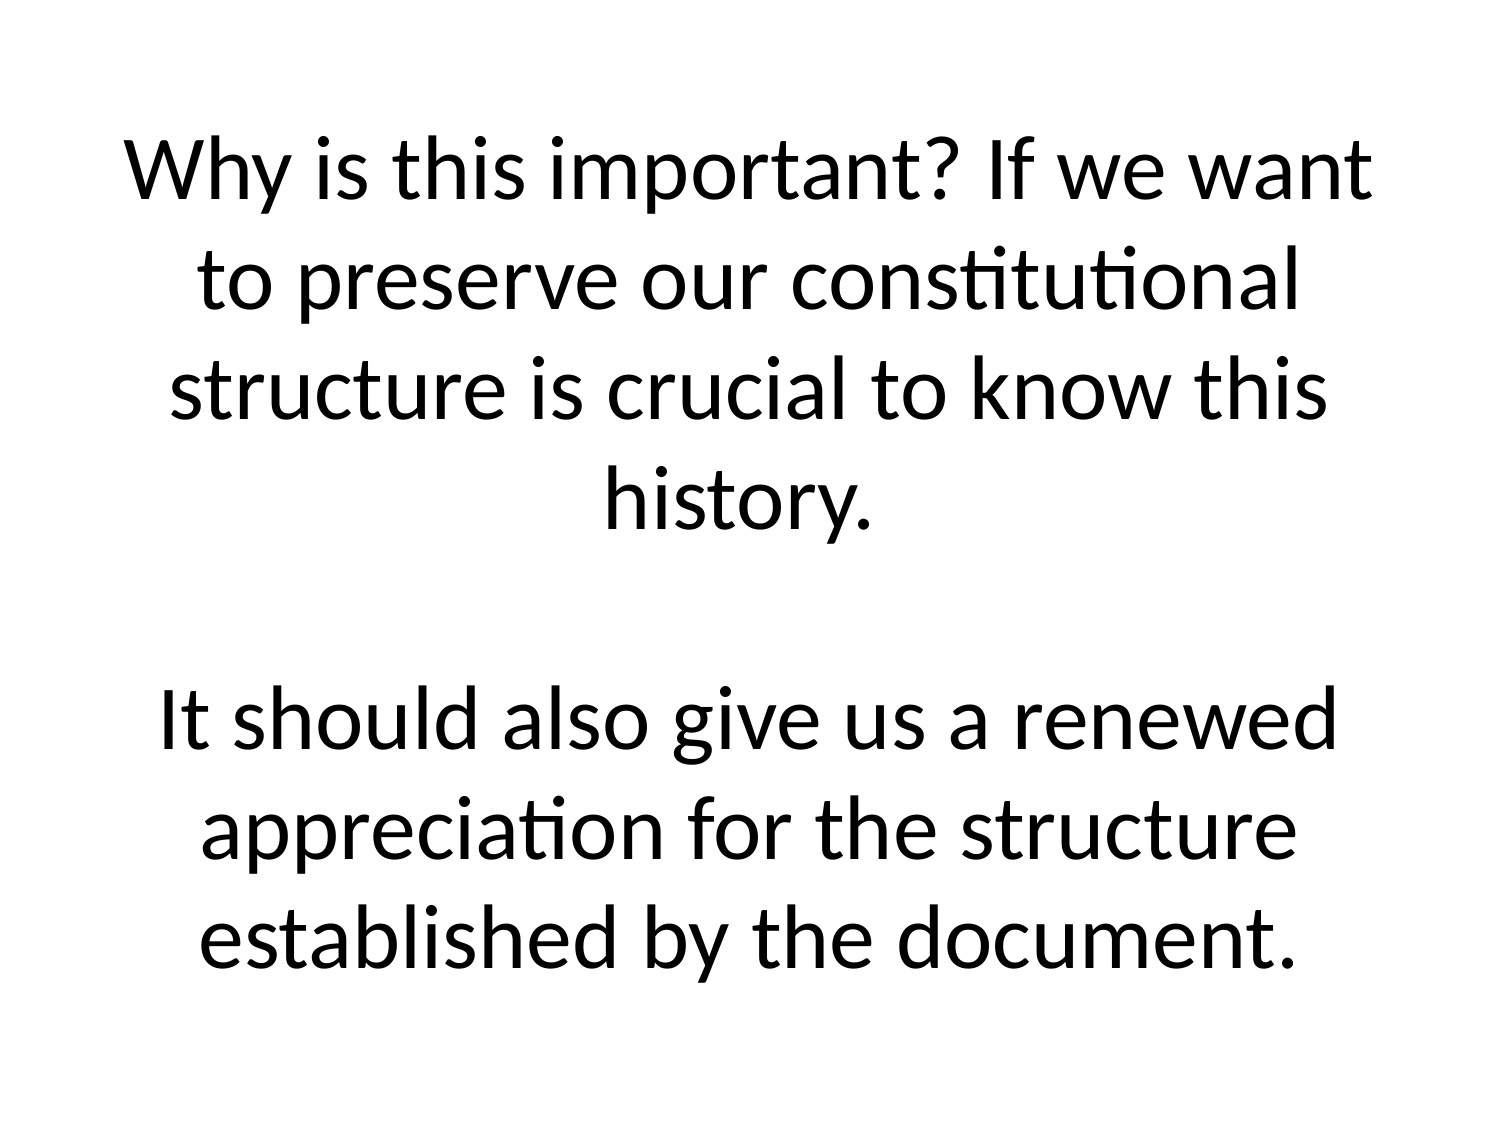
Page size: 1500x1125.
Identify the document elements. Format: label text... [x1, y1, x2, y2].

title Why is this important? If we want to preserve our constitutional structure is crucial to know this history. It should also give us a renewed appreciation for the structure established by the document. [74, 44, 1426, 1051]
